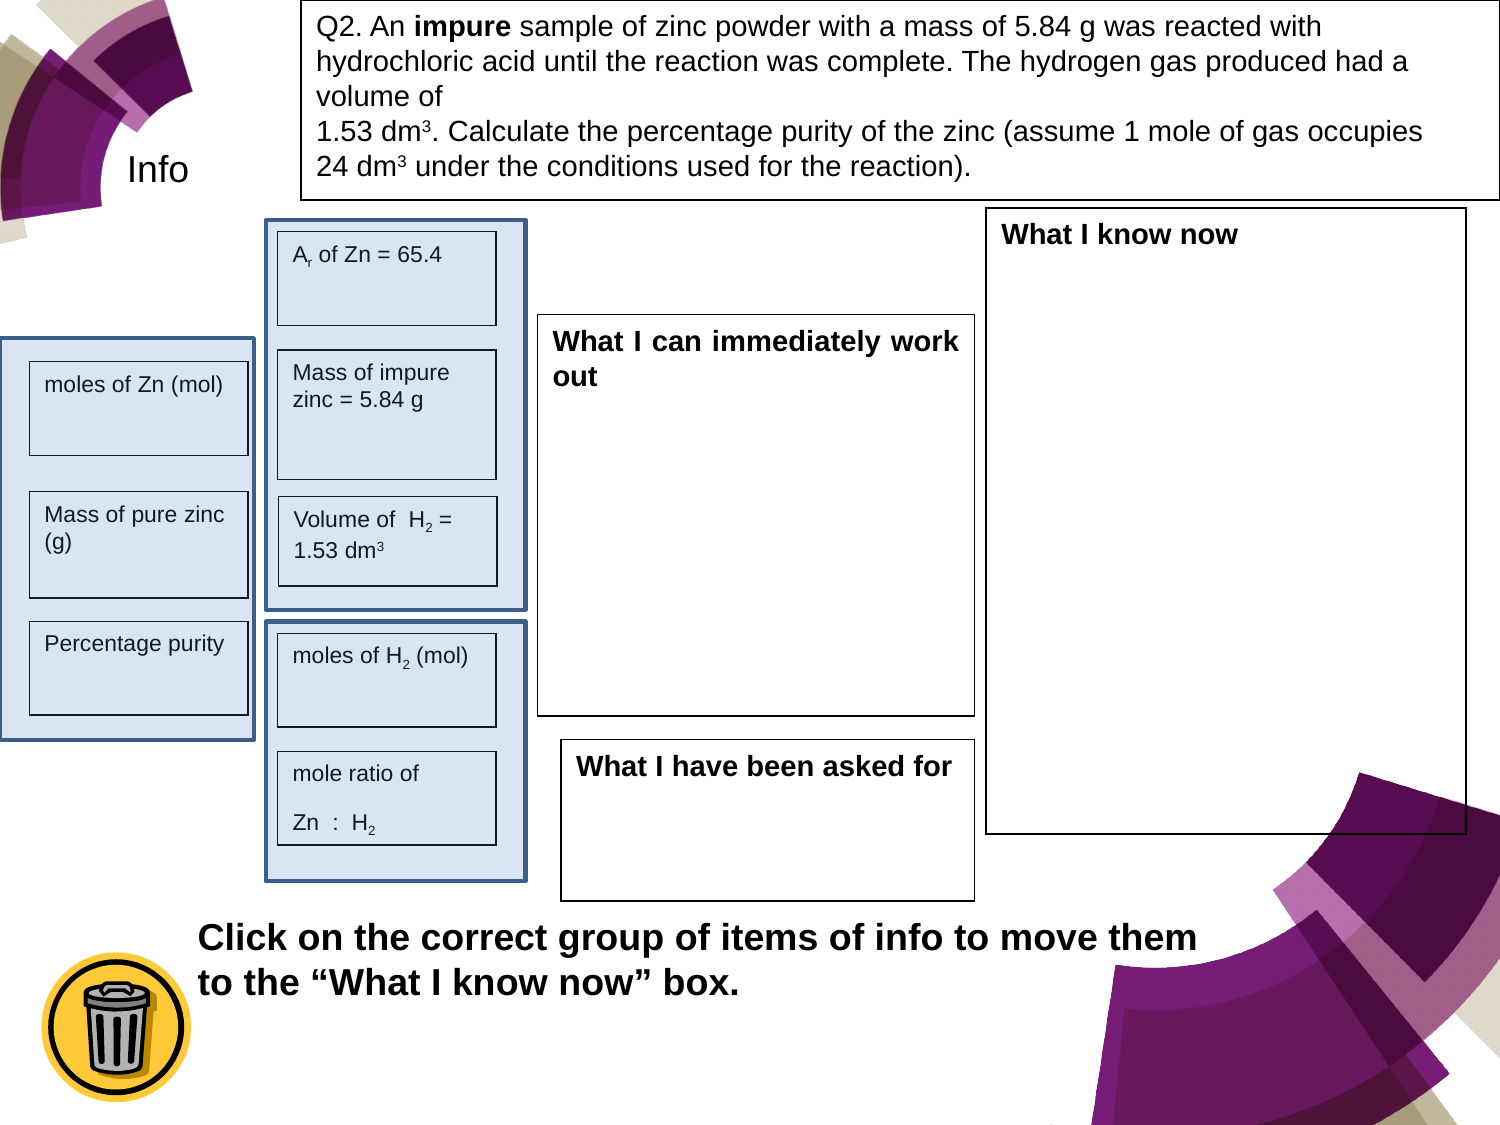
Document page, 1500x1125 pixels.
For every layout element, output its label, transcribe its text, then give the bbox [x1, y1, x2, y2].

text_box [264, 619, 528, 883]
text_box [0, 336, 256, 742]
picture [1009, 716, 1500, 1125]
text_box What I can immediately work out [537, 314, 975, 717]
picture [0, 0, 219, 256]
text_box Info [112, 137, 242, 197]
text_box Click on the correct group of items of info to move them to the “What I know now” box. [182, 905, 1223, 1010]
text_box Q2. An impure sample of zinc powder with a mass of 5.84 g was reacted with hydrochloric acid until the reaction was complete. The hydrogen gas produced had a volume of 1.53 dm3. Calculate the percentage purity of the zinc (assume 1 mole of gas occupies 24 dm3 under the conditions used for the reaction). [301, 0, 1500, 200]
text_box [264, 218, 528, 612]
text_box What I know now [986, 208, 1467, 835]
text_box What I have been asked for [561, 739, 975, 901]
picture [41, 952, 192, 1103]
